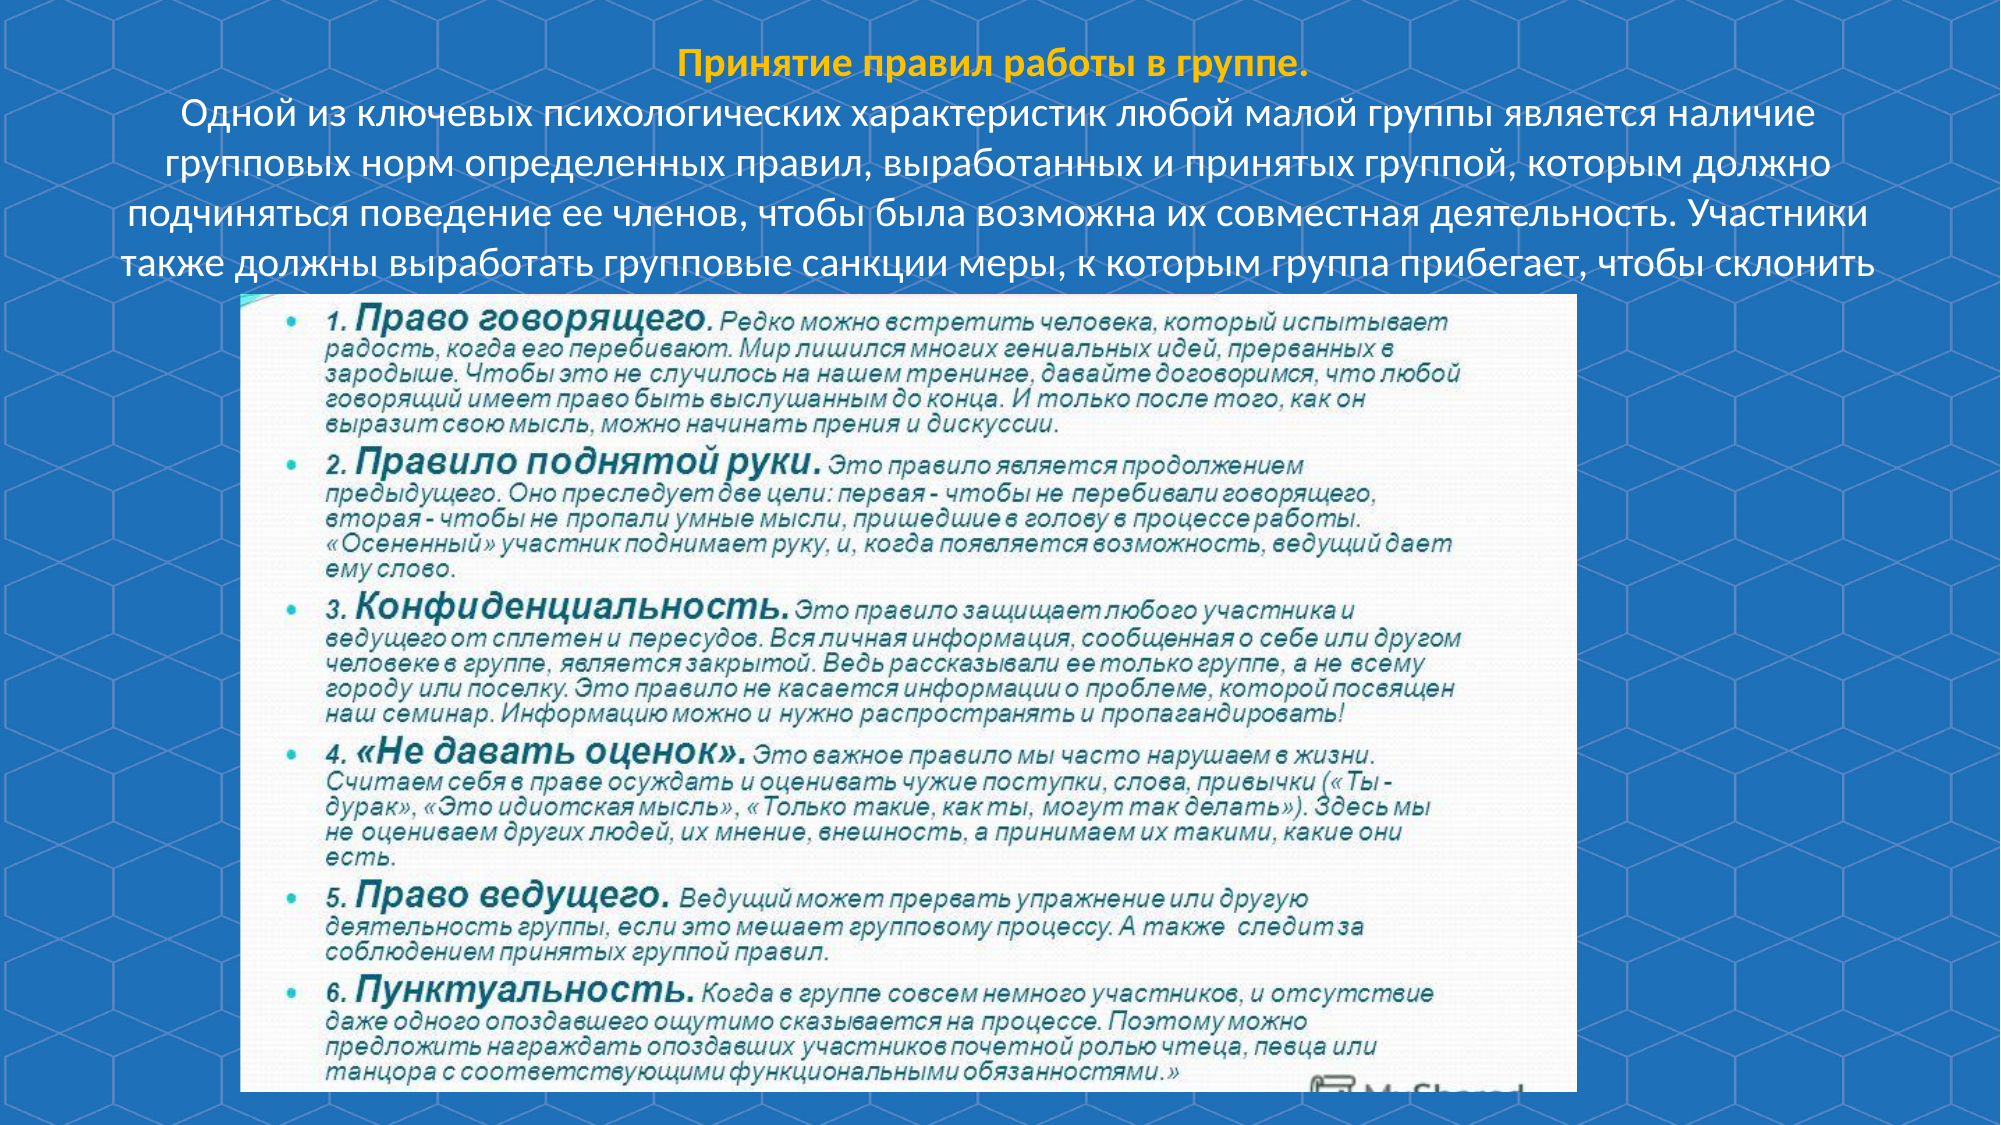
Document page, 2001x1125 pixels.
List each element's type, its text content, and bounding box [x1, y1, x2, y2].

text_box Принятие правил работы в группе. Одной из ключевых психологических характеристик любой малой группы является наличие групповых норм определенных правил, выработанных и принятых группой, которым должно подчиняться поведение ее членов, чтобы была возможна их совместная деятельность. Участники также должны выработать групповые санкции меры, к которым группа прибегает, чтобы склонить своего члена выполнять групповые правила. [75, 27, 1921, 343]
picture [0, 0, 2000, 1125]
